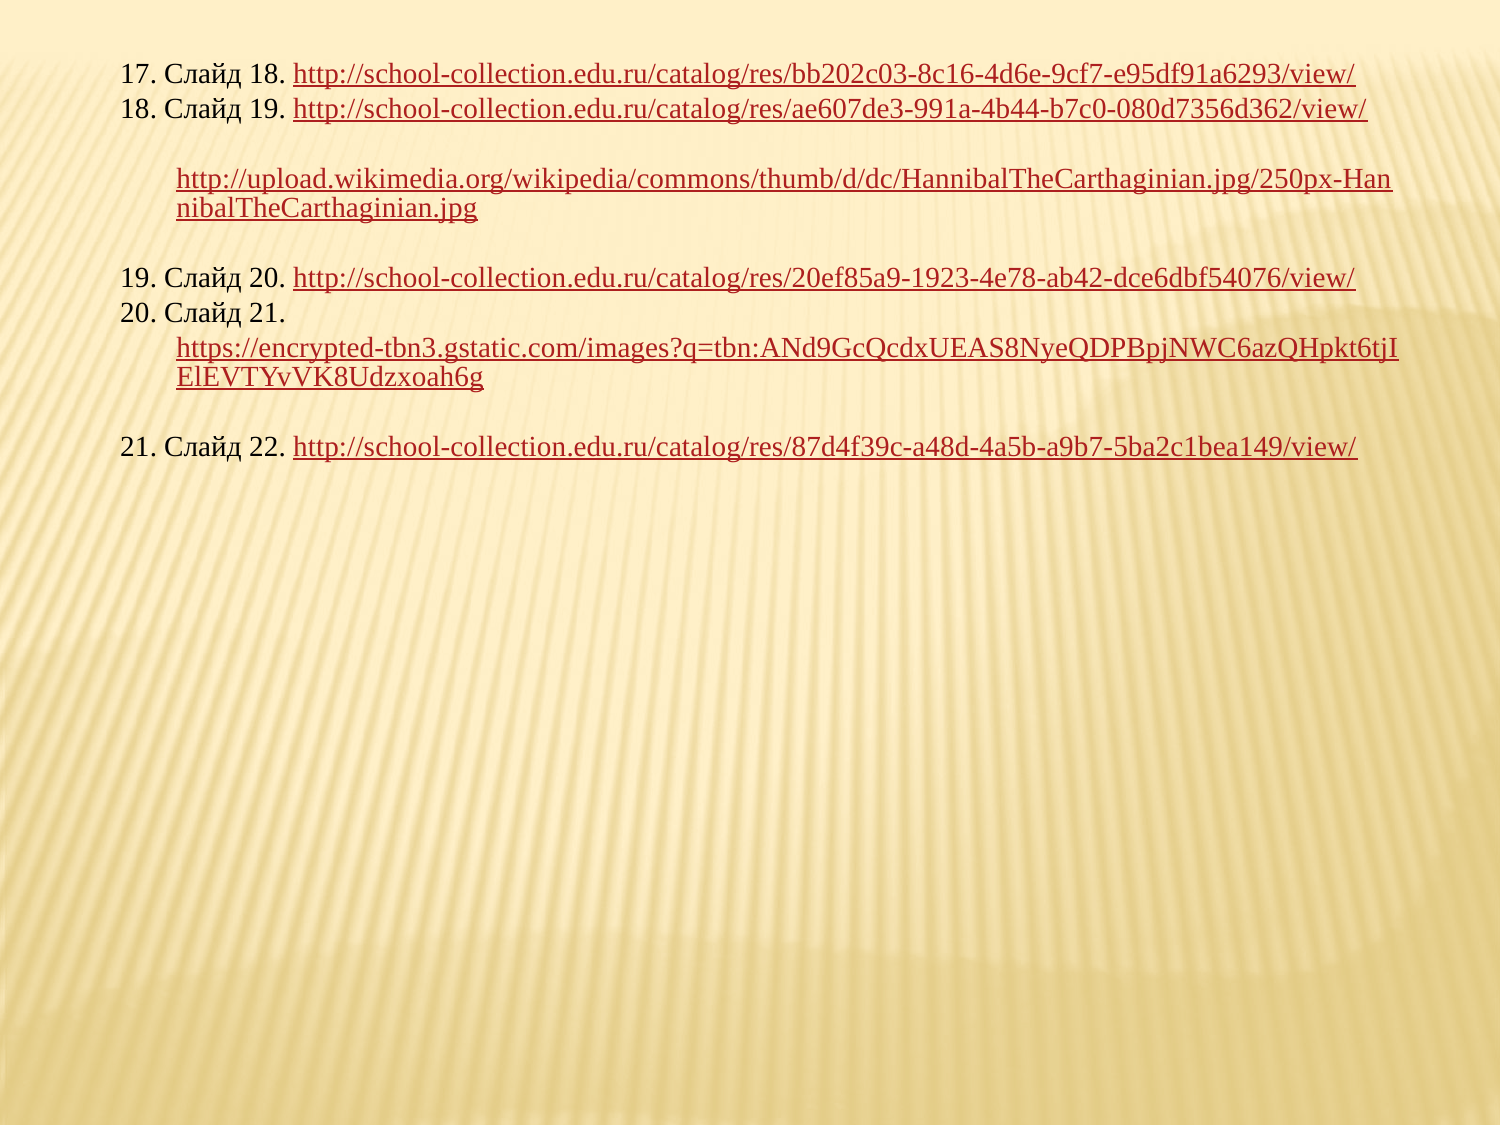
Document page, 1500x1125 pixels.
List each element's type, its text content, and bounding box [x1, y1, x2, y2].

text_box 17. Слайд 18. http://school-collection.edu.ru/catalog/res/bb202c03-8c16-4d6e-9cf7-e95df91a6293/view/ 18. Слайд 19. http://school-collection.edu.ru/catalog/res/ae607de3-991a-4b44-b7c0-080d7356d362/view/ http://upload.wikimedia.org/wikipedia/commons/thumb/d/dc/HannibalTheCarthaginian.jpg/250px-HannibalTheCarthaginian.jpg 19. Слайд 20. http://school-collection.edu.ru/catalog/res/20ef85a9-1923-4e78-ab42-dce6dbf54076/view/ 20. Слайд 21. https://encrypted-tbn3.gstatic.com/images?q=tbn:ANd9GcQcdxUEAS8NyeQDPBpjNWC6azQHpkt6tjIElEVTYvVK8Udzxoah6g 21. Слайд 22. http://school-collection.edu.ru/catalog/res/87d4f39c-a48d-4a5b-a9b7-5ba2c1bea149/view/ [105, 46, 1418, 447]
